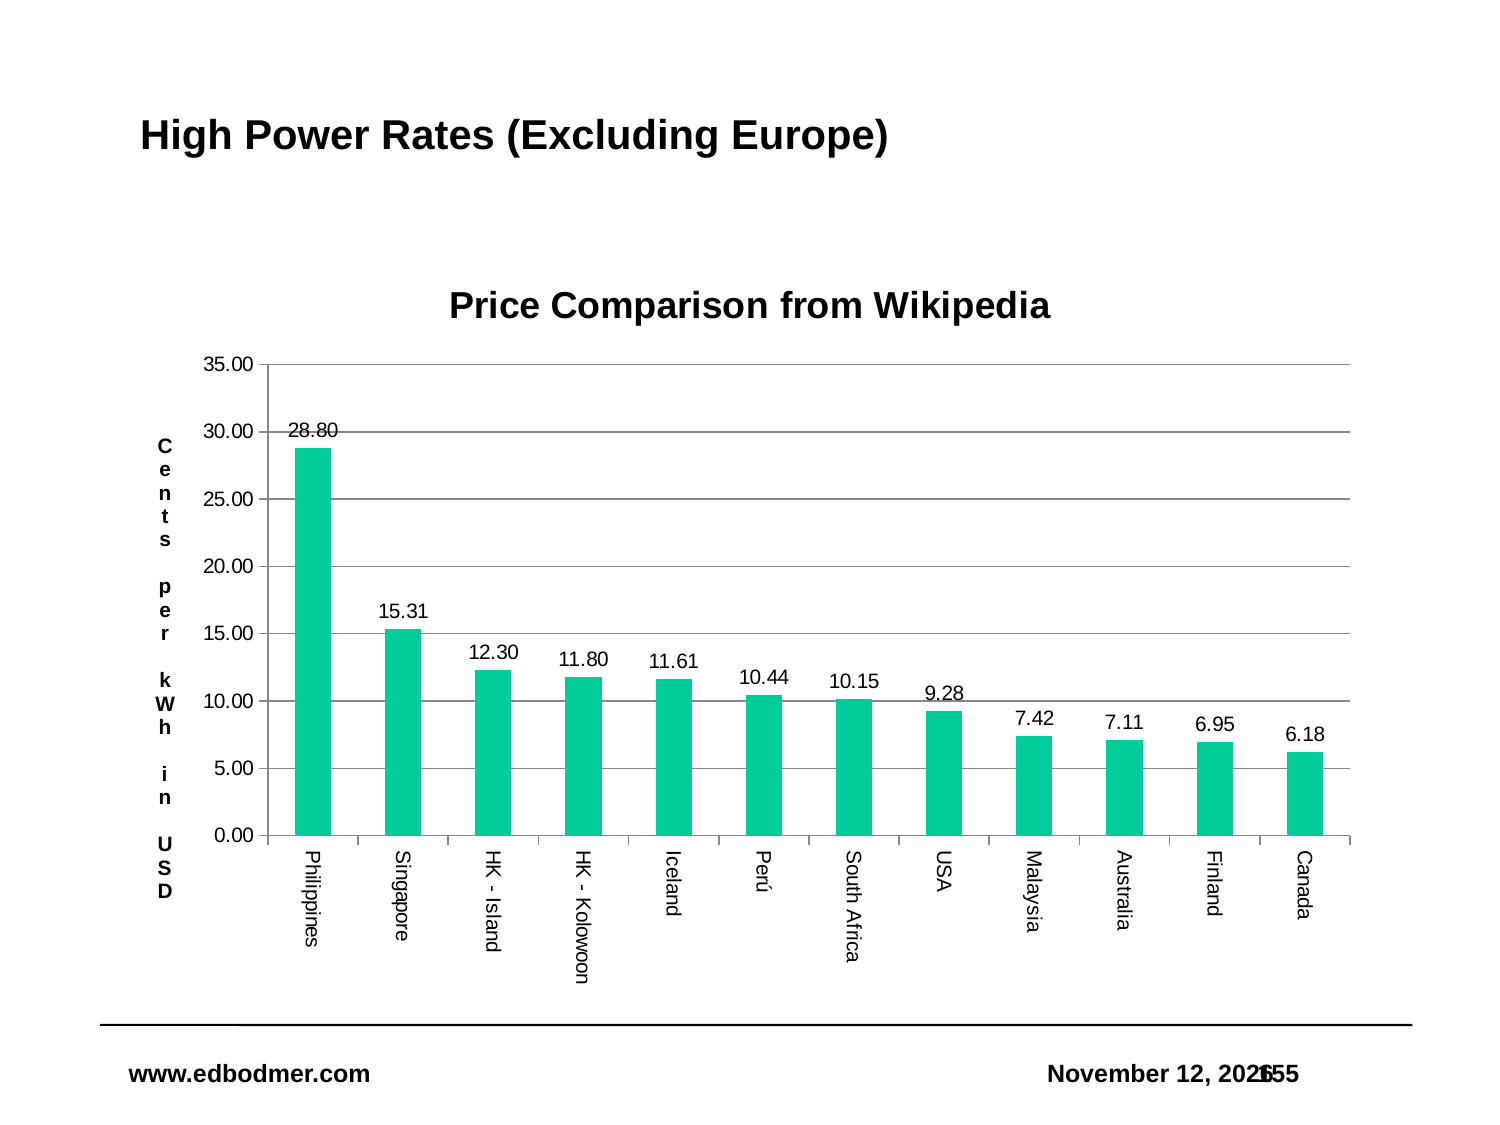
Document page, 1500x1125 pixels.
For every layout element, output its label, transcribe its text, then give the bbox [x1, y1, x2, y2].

title High Power Rates (Excluding Europe) [124, 99, 1288, 226]
chart [124, 249, 1376, 1001]
